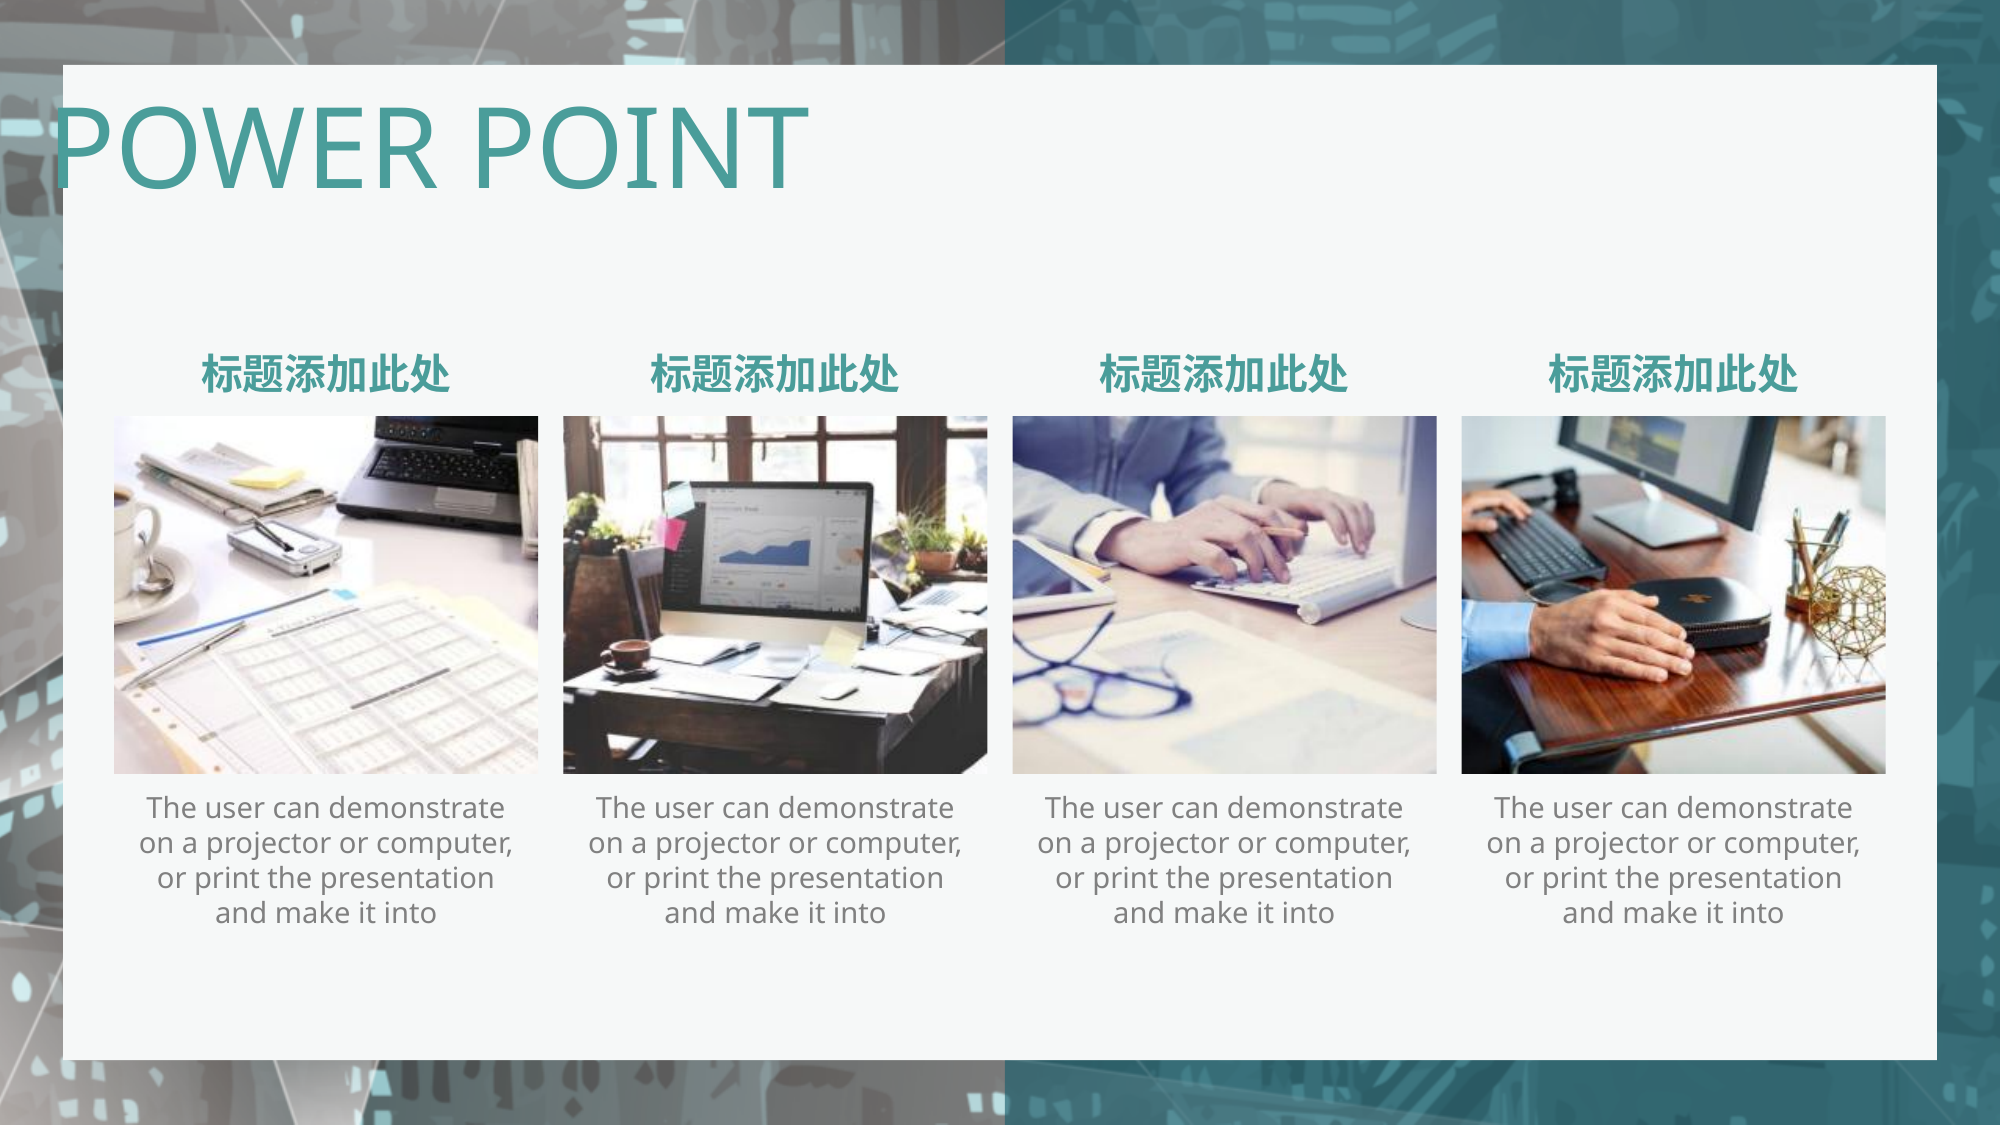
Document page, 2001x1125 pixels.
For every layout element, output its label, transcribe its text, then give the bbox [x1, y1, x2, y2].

text_box 标题添加此处 [186, 340, 467, 405]
text_box The user can demonstrate on a projector or computer, or print the presentation and make it into [1012, 781, 1437, 937]
picture [563, 416, 988, 774]
picture [1461, 416, 1886, 774]
picture [114, 416, 539, 774]
picture [1012, 416, 1437, 774]
text_box 标题添加此处 [635, 340, 916, 405]
picture [0, 0, 1004, 1125]
text_box The user can demonstrate on a projector or computer, or print the presentation and make it into [563, 781, 988, 937]
text_box POWER POINT [32, 68, 826, 219]
text_box 标题添加此处 [1084, 340, 1365, 405]
text_box 标题添加此处 [1533, 340, 1814, 405]
text_box The user can demonstrate on a projector or computer, or print the presentation and make it into [1461, 781, 1886, 937]
text_box The user can demonstrate on a projector or computer, or print the presentation and make it into [114, 781, 538, 937]
